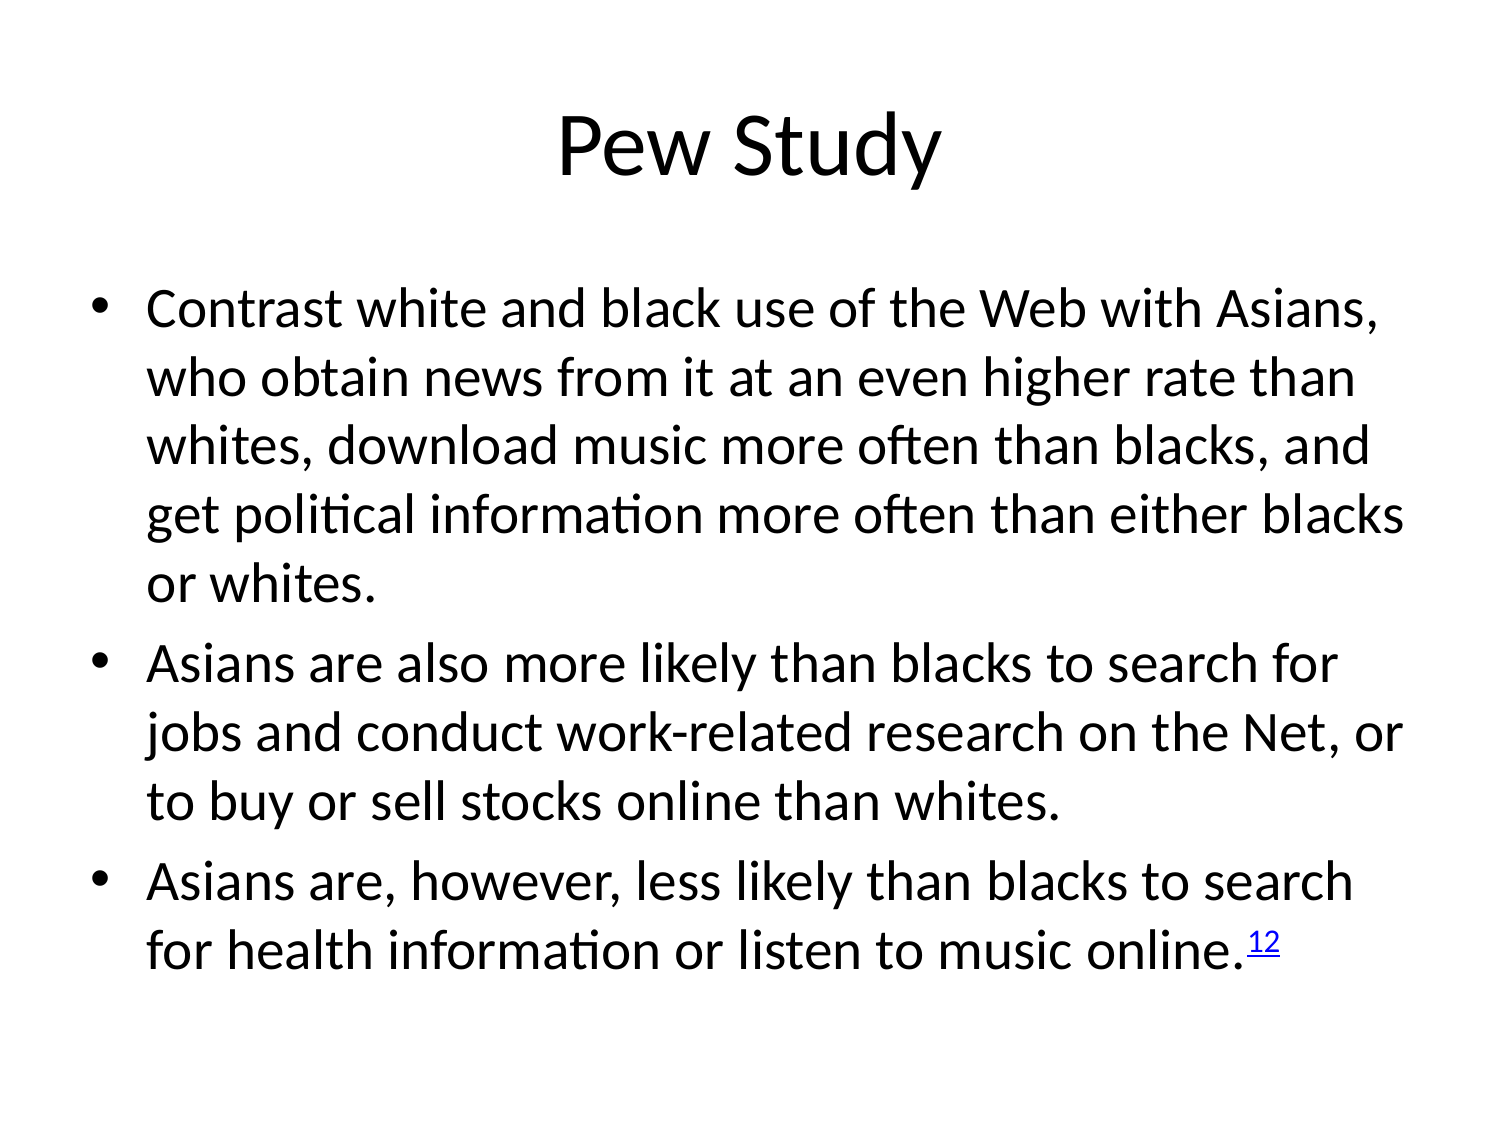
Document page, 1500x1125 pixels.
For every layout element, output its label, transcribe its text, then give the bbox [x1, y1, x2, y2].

list Contrast white and black use of the Web with Asians, who obtain news from it at an even higher rate than whites, download music more often than blacks, and get political information more often than either blacks or whites. Asians are also more likely than blacks to search for jobs and conduct work-related research on the Net, or to buy or sell stocks online than whites. Asians are, however, less likely than blacks to search for health information or listen to music online.12 [75, 262, 1425, 1005]
title Pew Study [75, 45, 1425, 233]
